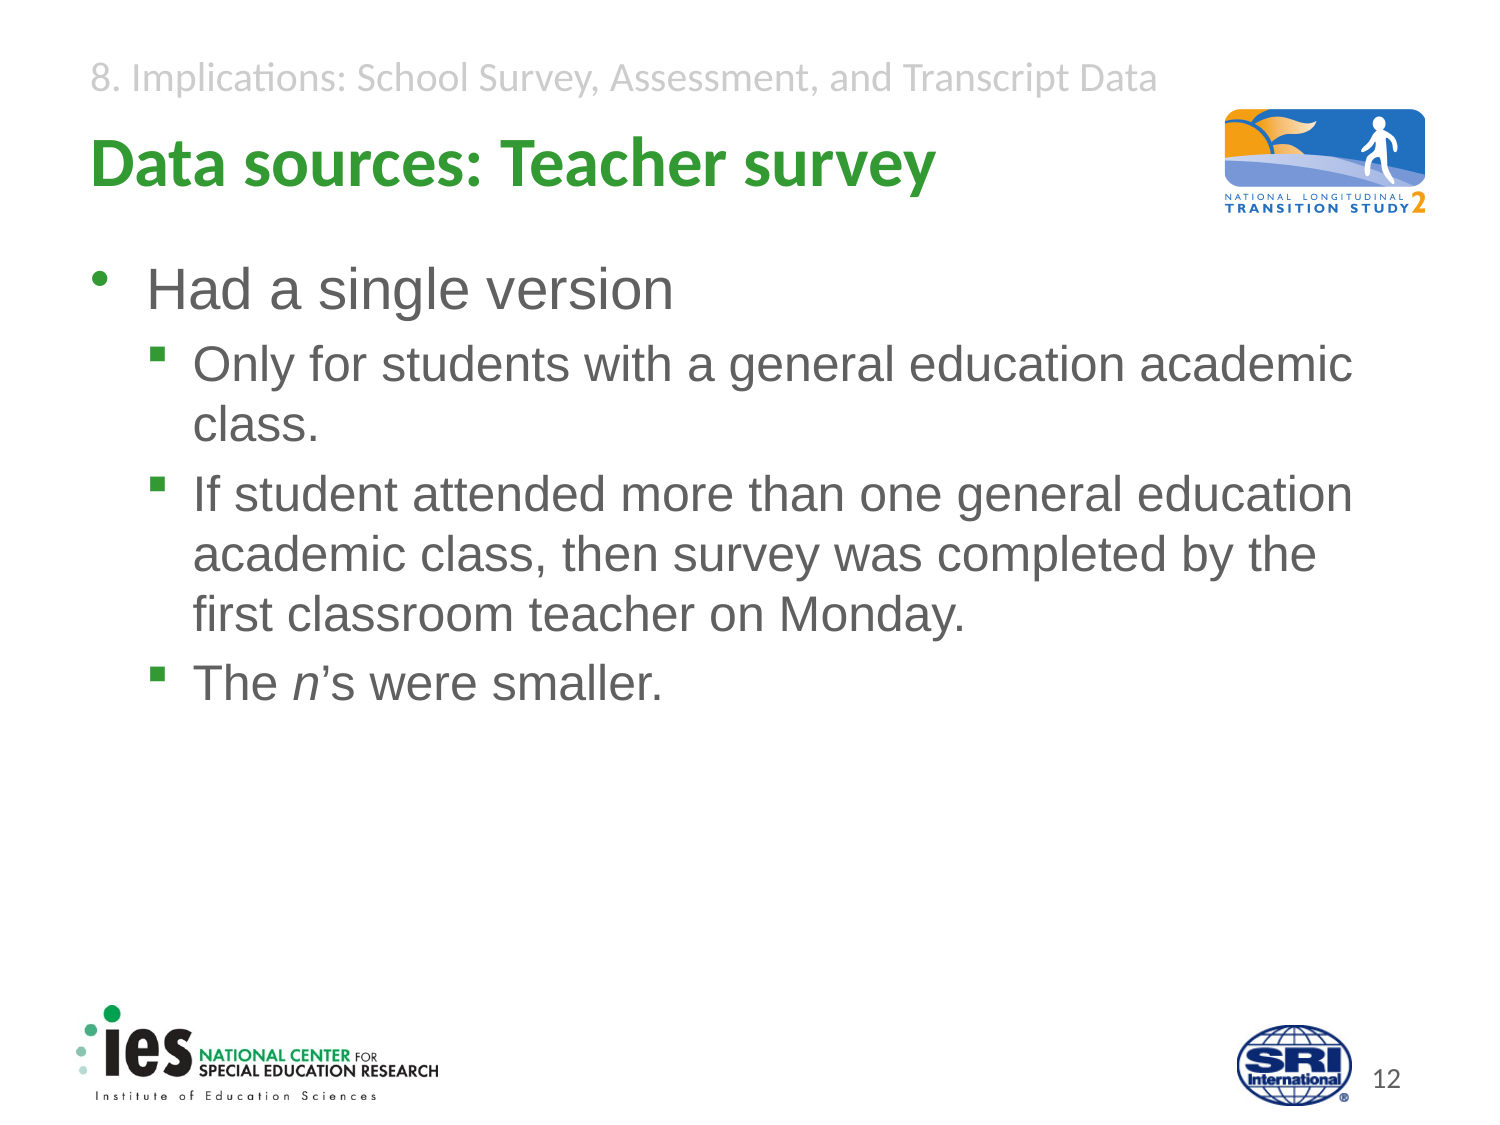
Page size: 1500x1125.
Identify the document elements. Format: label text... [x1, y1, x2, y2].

title Data sources: Teacher survey [74, 90, 1426, 226]
list Had a single version Only for students with a general education academic class. If student attended more than one general education academic class, then survey was completed by the first classroom teacher on Monday. The n’s were smaller. [74, 243, 1426, 987]
picture [1237, 1025, 1352, 1106]
slide_number 11 [1312, 1051, 1417, 1125]
picture [76, 1005, 438, 1100]
